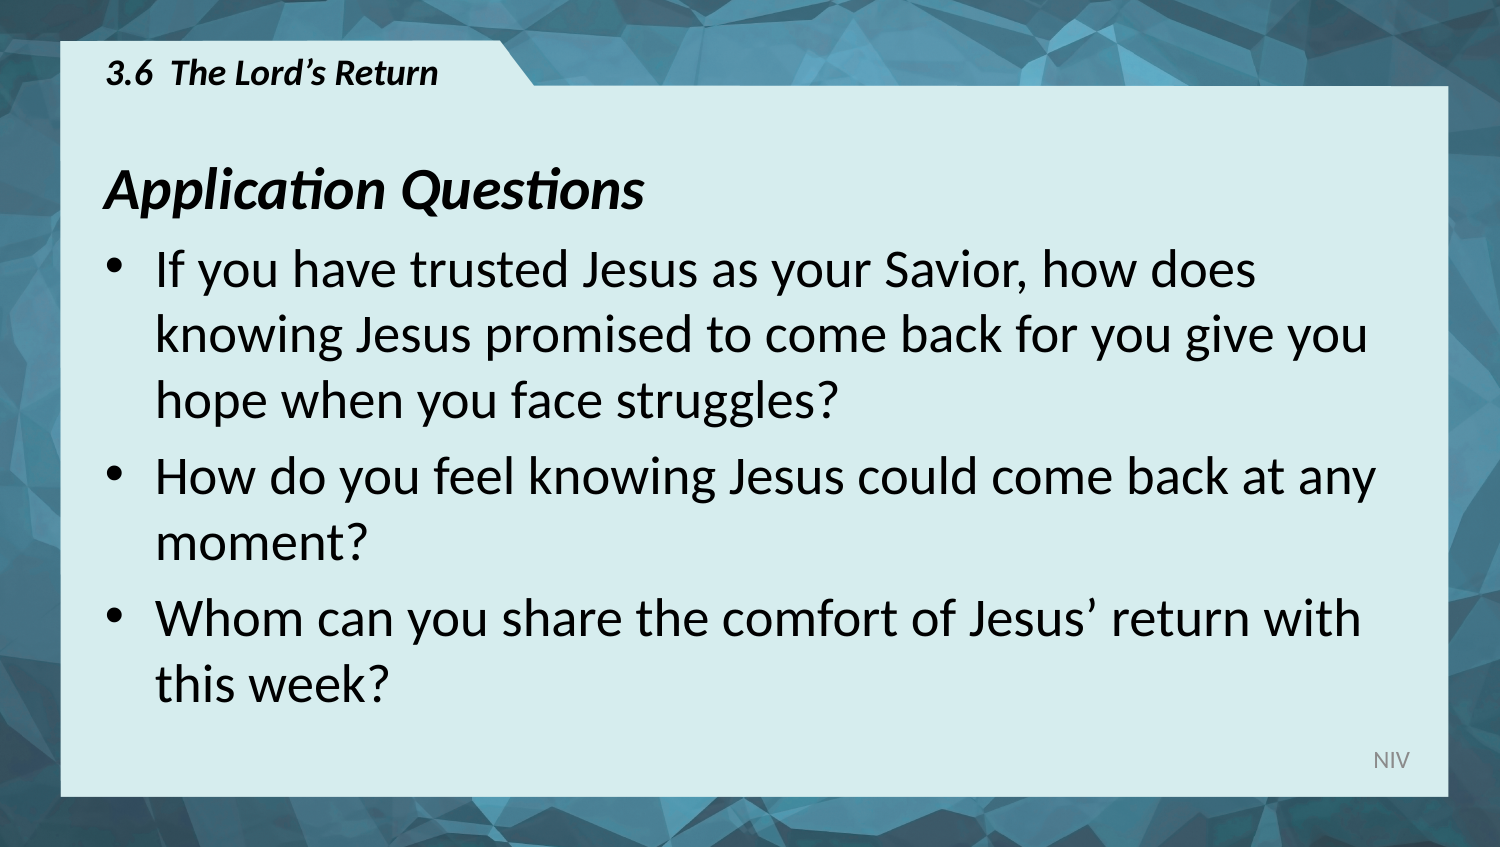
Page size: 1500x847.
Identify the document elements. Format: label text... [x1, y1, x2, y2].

list Application Questions If you have trusted Jesus as your Savior, how does knowing Jesus promised to come back for you give you hope when you face struggles? How do you feel knowing Jesus could come back at any moment? Whom can you share the comfort of Jesus’ return with this week? [89, 141, 1403, 722]
footer NIV [950, 736, 1425, 782]
title 3.6 The Lord’s Return [89, 33, 1420, 108]
picture [0, 0, 1500, 847]
